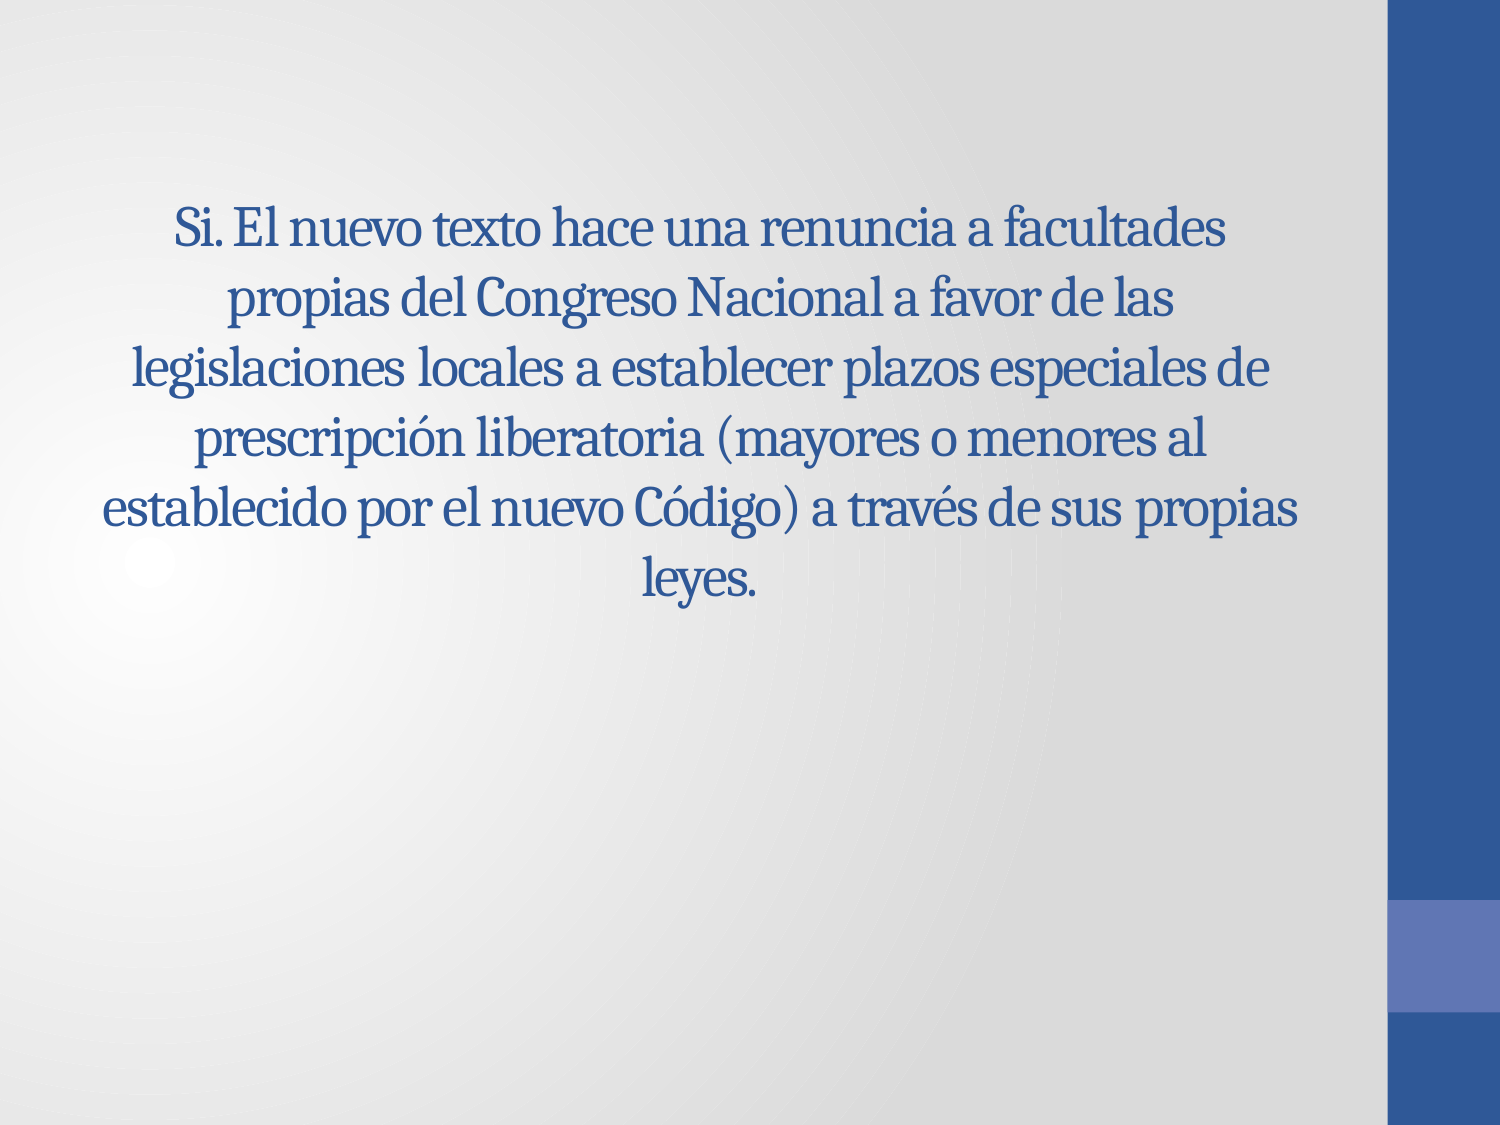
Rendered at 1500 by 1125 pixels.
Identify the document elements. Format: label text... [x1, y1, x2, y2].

title Si. El nuevo texto hace una renuncia a facultades propias del Congreso Nacional a favor de las legislaciones locales a establecer plazos especiales de prescripción liberatoria (mayores o menores al establecido por el nuevo Código) a través de sus propias leyes. [75, 45, 1325, 941]
